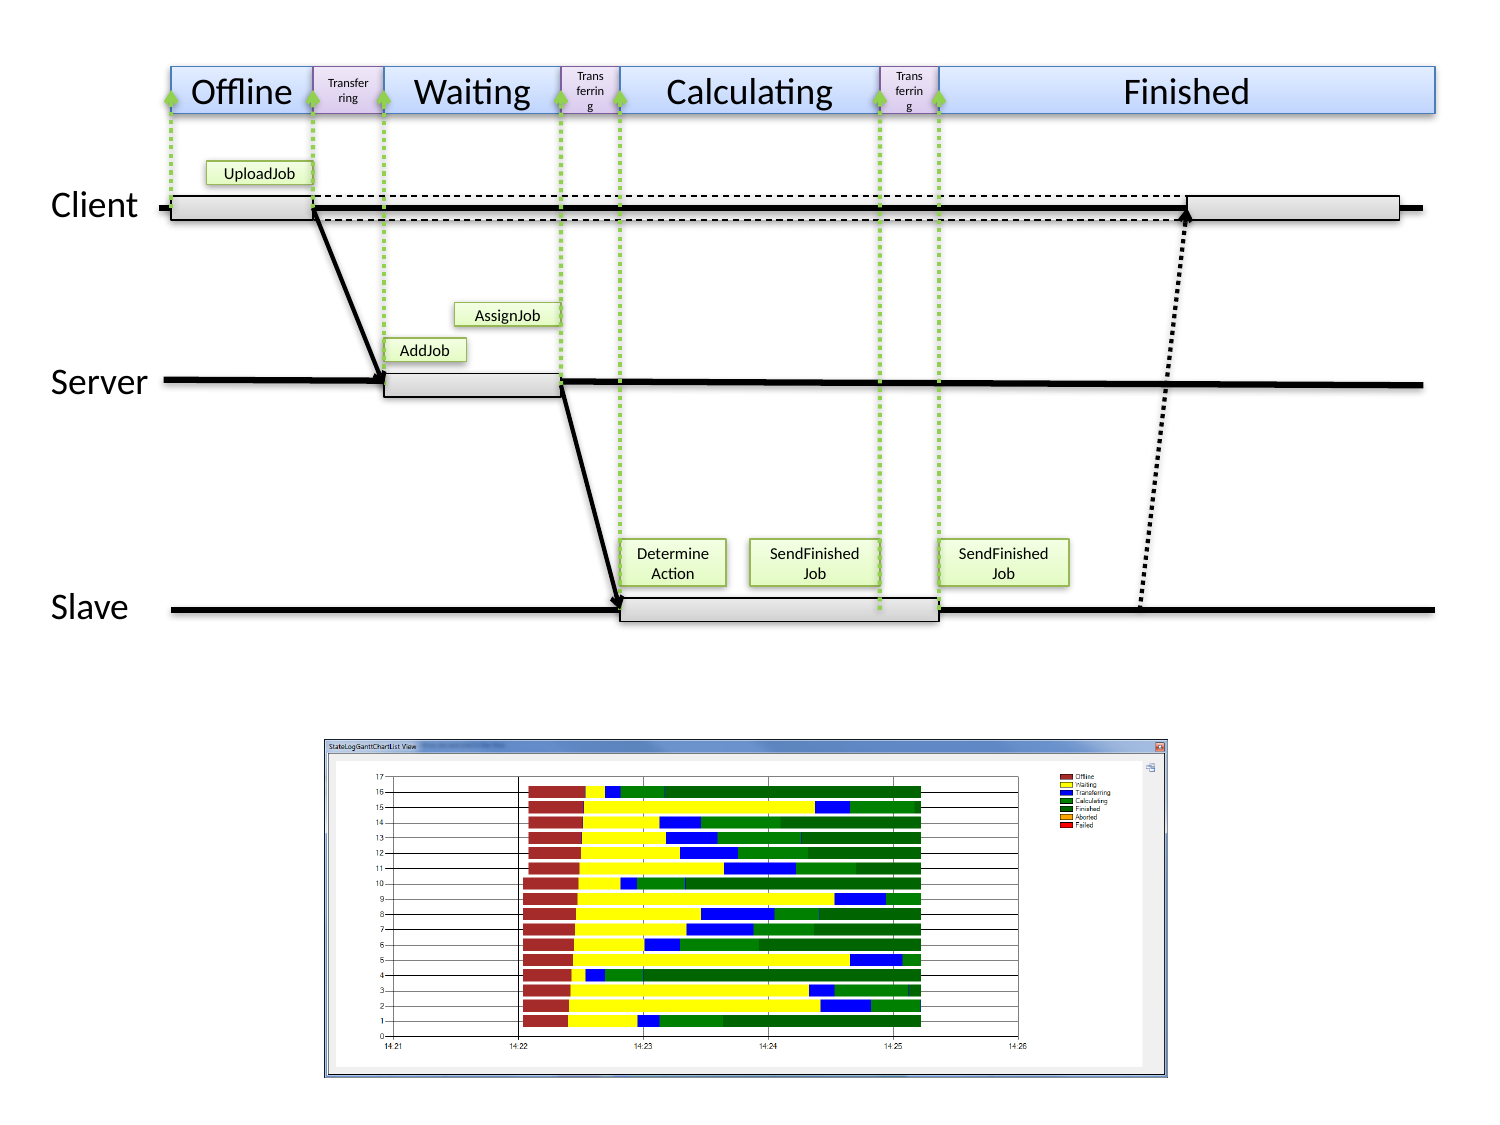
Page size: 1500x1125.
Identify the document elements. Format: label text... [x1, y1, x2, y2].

text_box [627, 597, 873, 609]
text_box [945, 195, 1185, 204]
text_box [560, 385, 621, 610]
text_box AssignJob [454, 302, 554, 327]
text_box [962, 385, 1365, 433]
text_box Slave [36, 574, 145, 634]
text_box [624, 379, 933, 386]
text_box SendFinished Job [945, 538, 1070, 587]
text_box [383, 394, 555, 398]
text_box Transferring [560, 66, 617, 114]
text_box [1195, 217, 1400, 221]
text_box [567, 195, 613, 204]
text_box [391, 379, 555, 386]
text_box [565, 379, 614, 383]
text_box [626, 195, 873, 204]
text_box Transferring [312, 66, 381, 114]
text_box UploadJob [206, 160, 306, 185]
text_box Calculating [619, 66, 877, 114]
text_box Finished [938, 66, 1436, 114]
text_box AddJob [392, 337, 467, 362]
picture [324, 739, 1169, 1078]
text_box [943, 379, 1424, 386]
text_box [885, 597, 932, 609]
text_box SendFinished Job [749, 538, 873, 587]
text_box [319, 195, 377, 204]
text_box [170, 217, 307, 221]
text_box [392, 373, 554, 378]
text_box Transferring [879, 66, 936, 114]
text_box [179, 195, 306, 207]
text_box Offline [170, 66, 310, 114]
text_box [390, 195, 554, 204]
text_box [885, 195, 932, 204]
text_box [312, 207, 384, 386]
text_box Waiting [383, 66, 558, 114]
text_box Server [36, 349, 164, 410]
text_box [164, 379, 307, 386]
text_box DetermineAction [627, 538, 727, 587]
text_box [1186, 195, 1400, 207]
text_box Client [36, 172, 154, 233]
